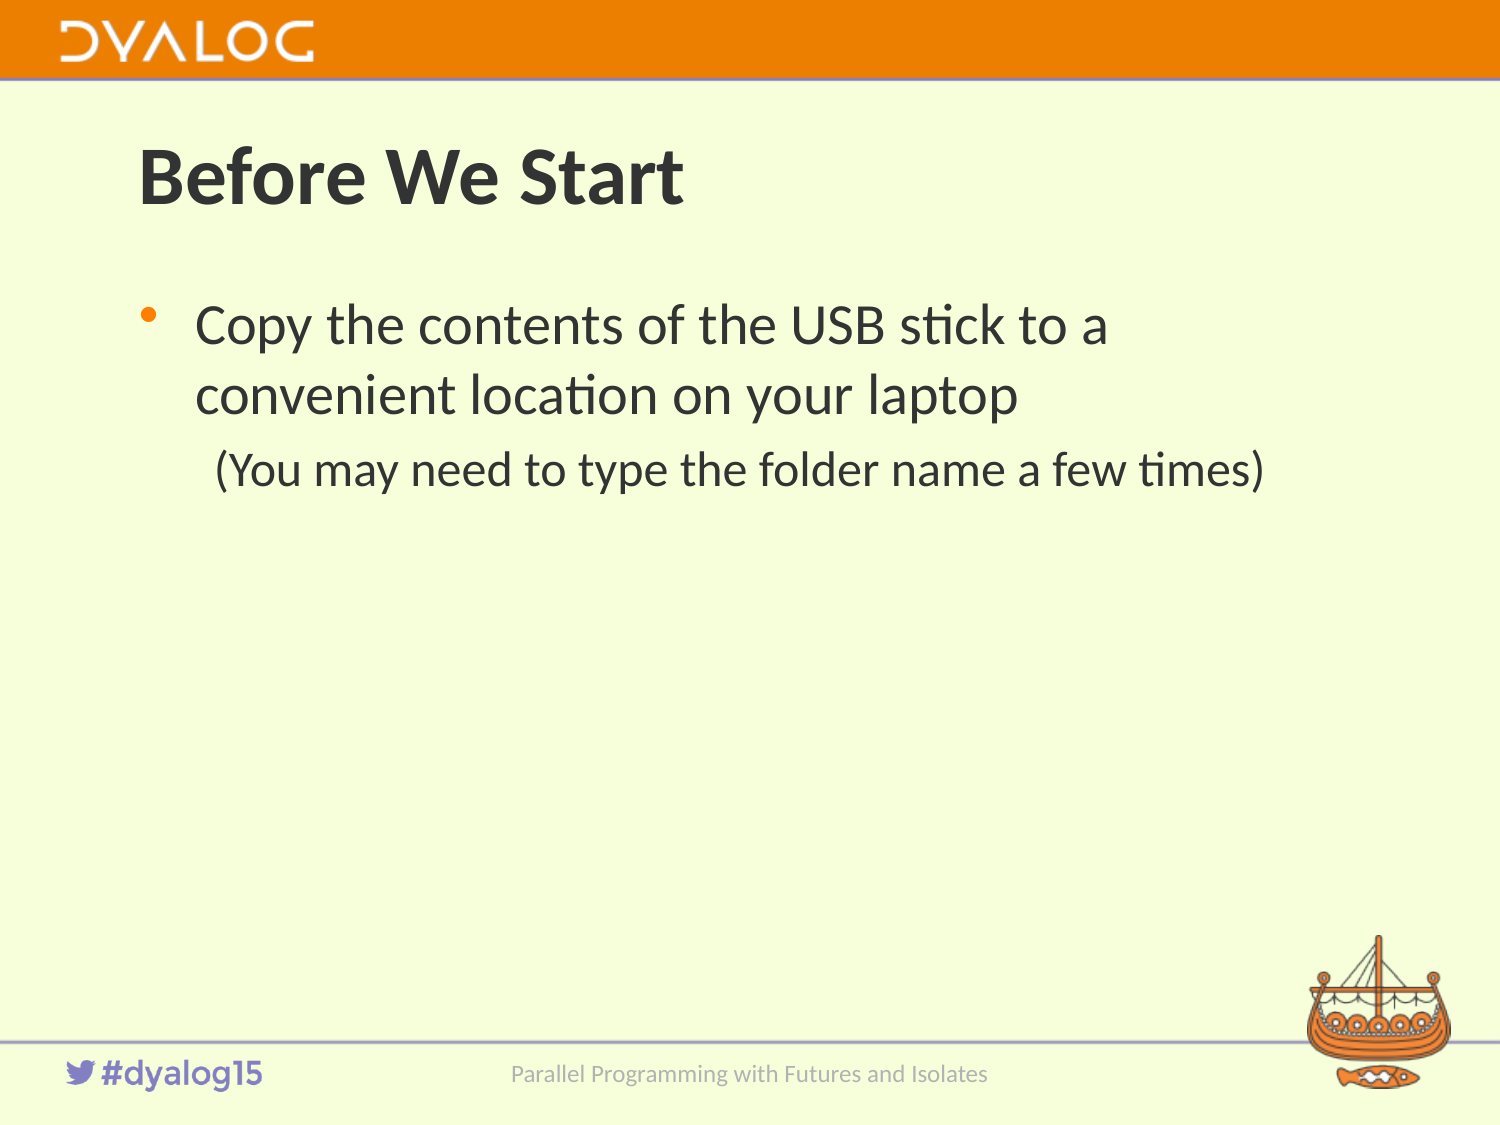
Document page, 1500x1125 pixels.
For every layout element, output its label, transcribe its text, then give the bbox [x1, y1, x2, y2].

title Before We Start [123, 113, 1376, 254]
picture [0, 0, 1500, 1125]
list Copy the contents of the USB stick to a convenient location on your laptop (You may need to type the folder name a few times) [123, 278, 1376, 988]
footer Parallel Programming with Futures and Isolates [395, 1042, 1105, 1103]
